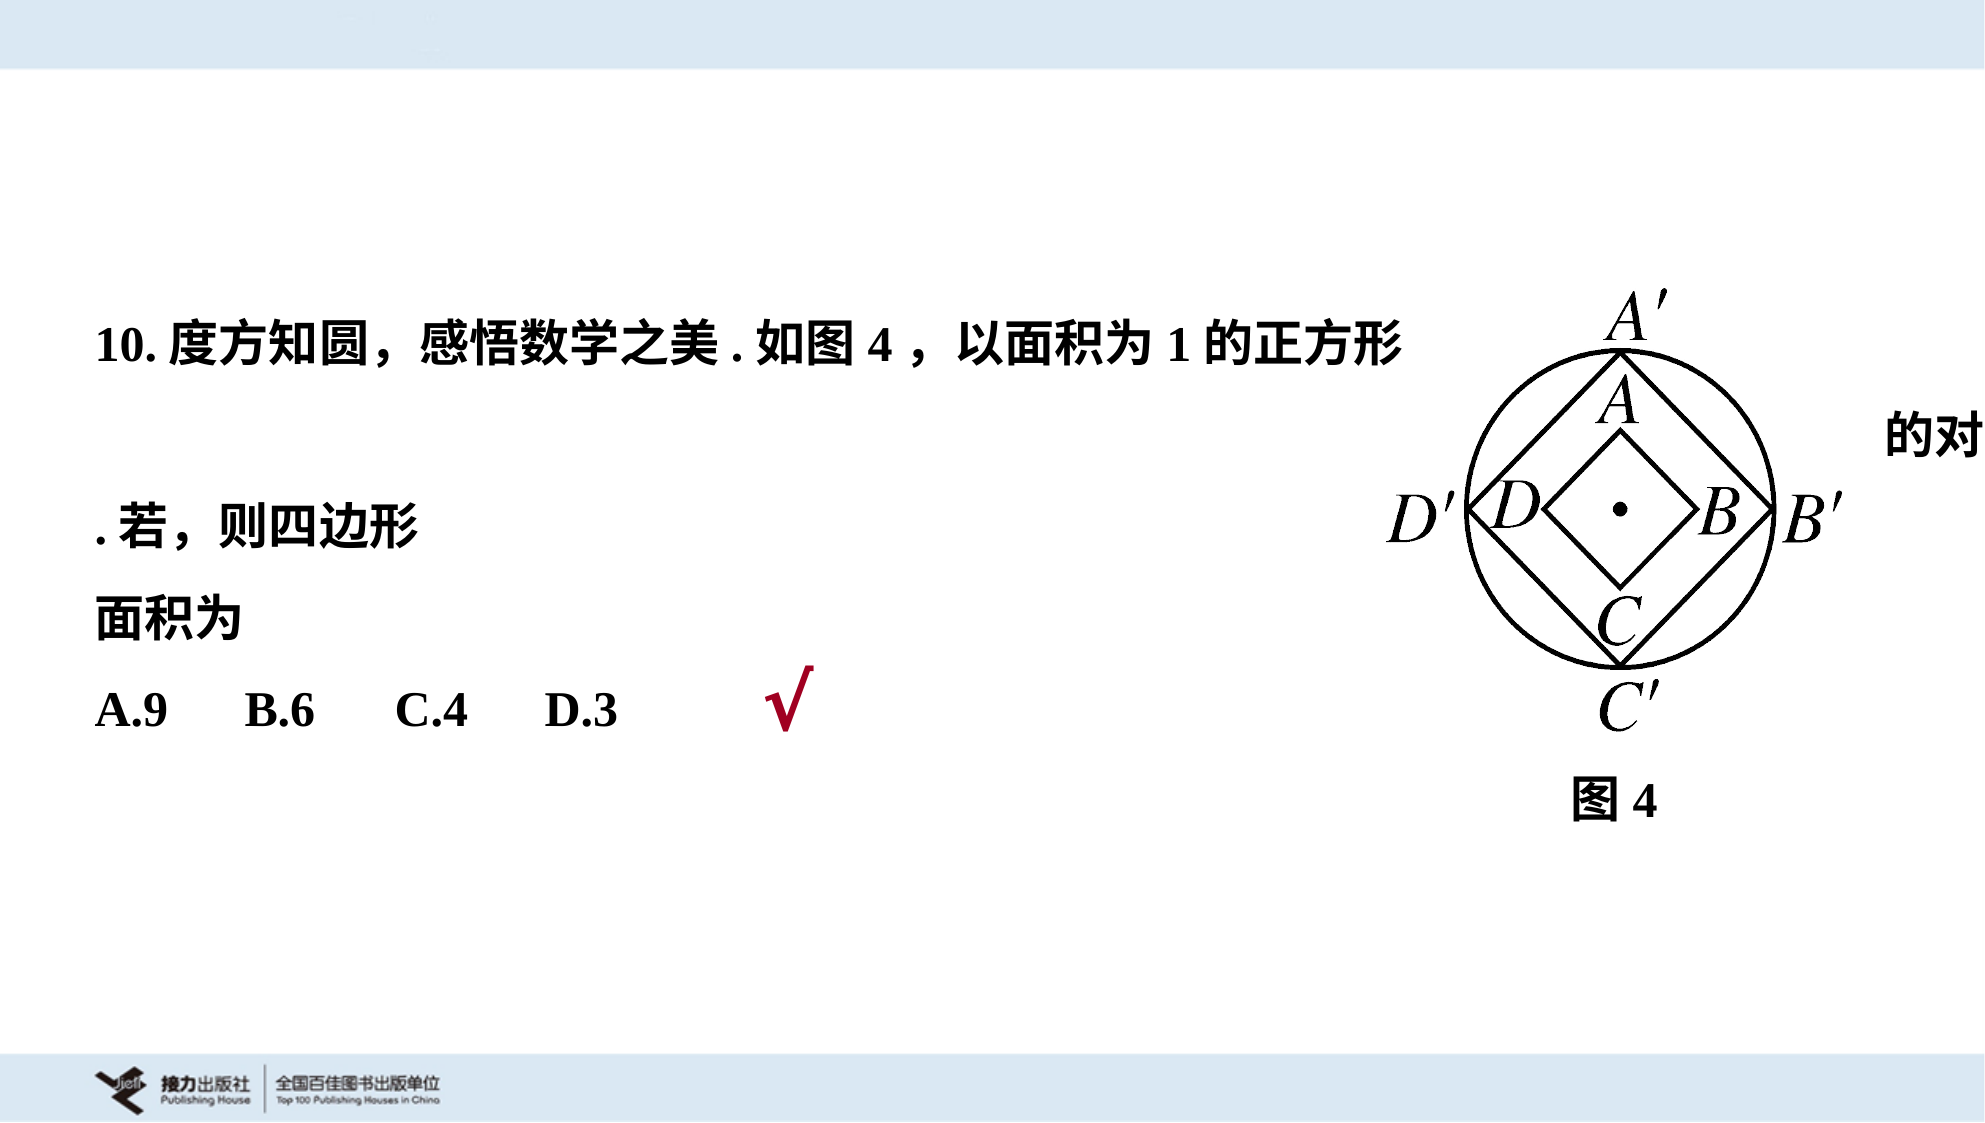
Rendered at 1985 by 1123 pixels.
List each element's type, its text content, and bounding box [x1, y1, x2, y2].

text_box √ [762, 653, 815, 747]
text_box A.9 B.6 C.4 D.3 [94, 648, 1413, 736]
picture [0, 0, 1985, 1122]
text_box 图4 [1570, 740, 1658, 887]
